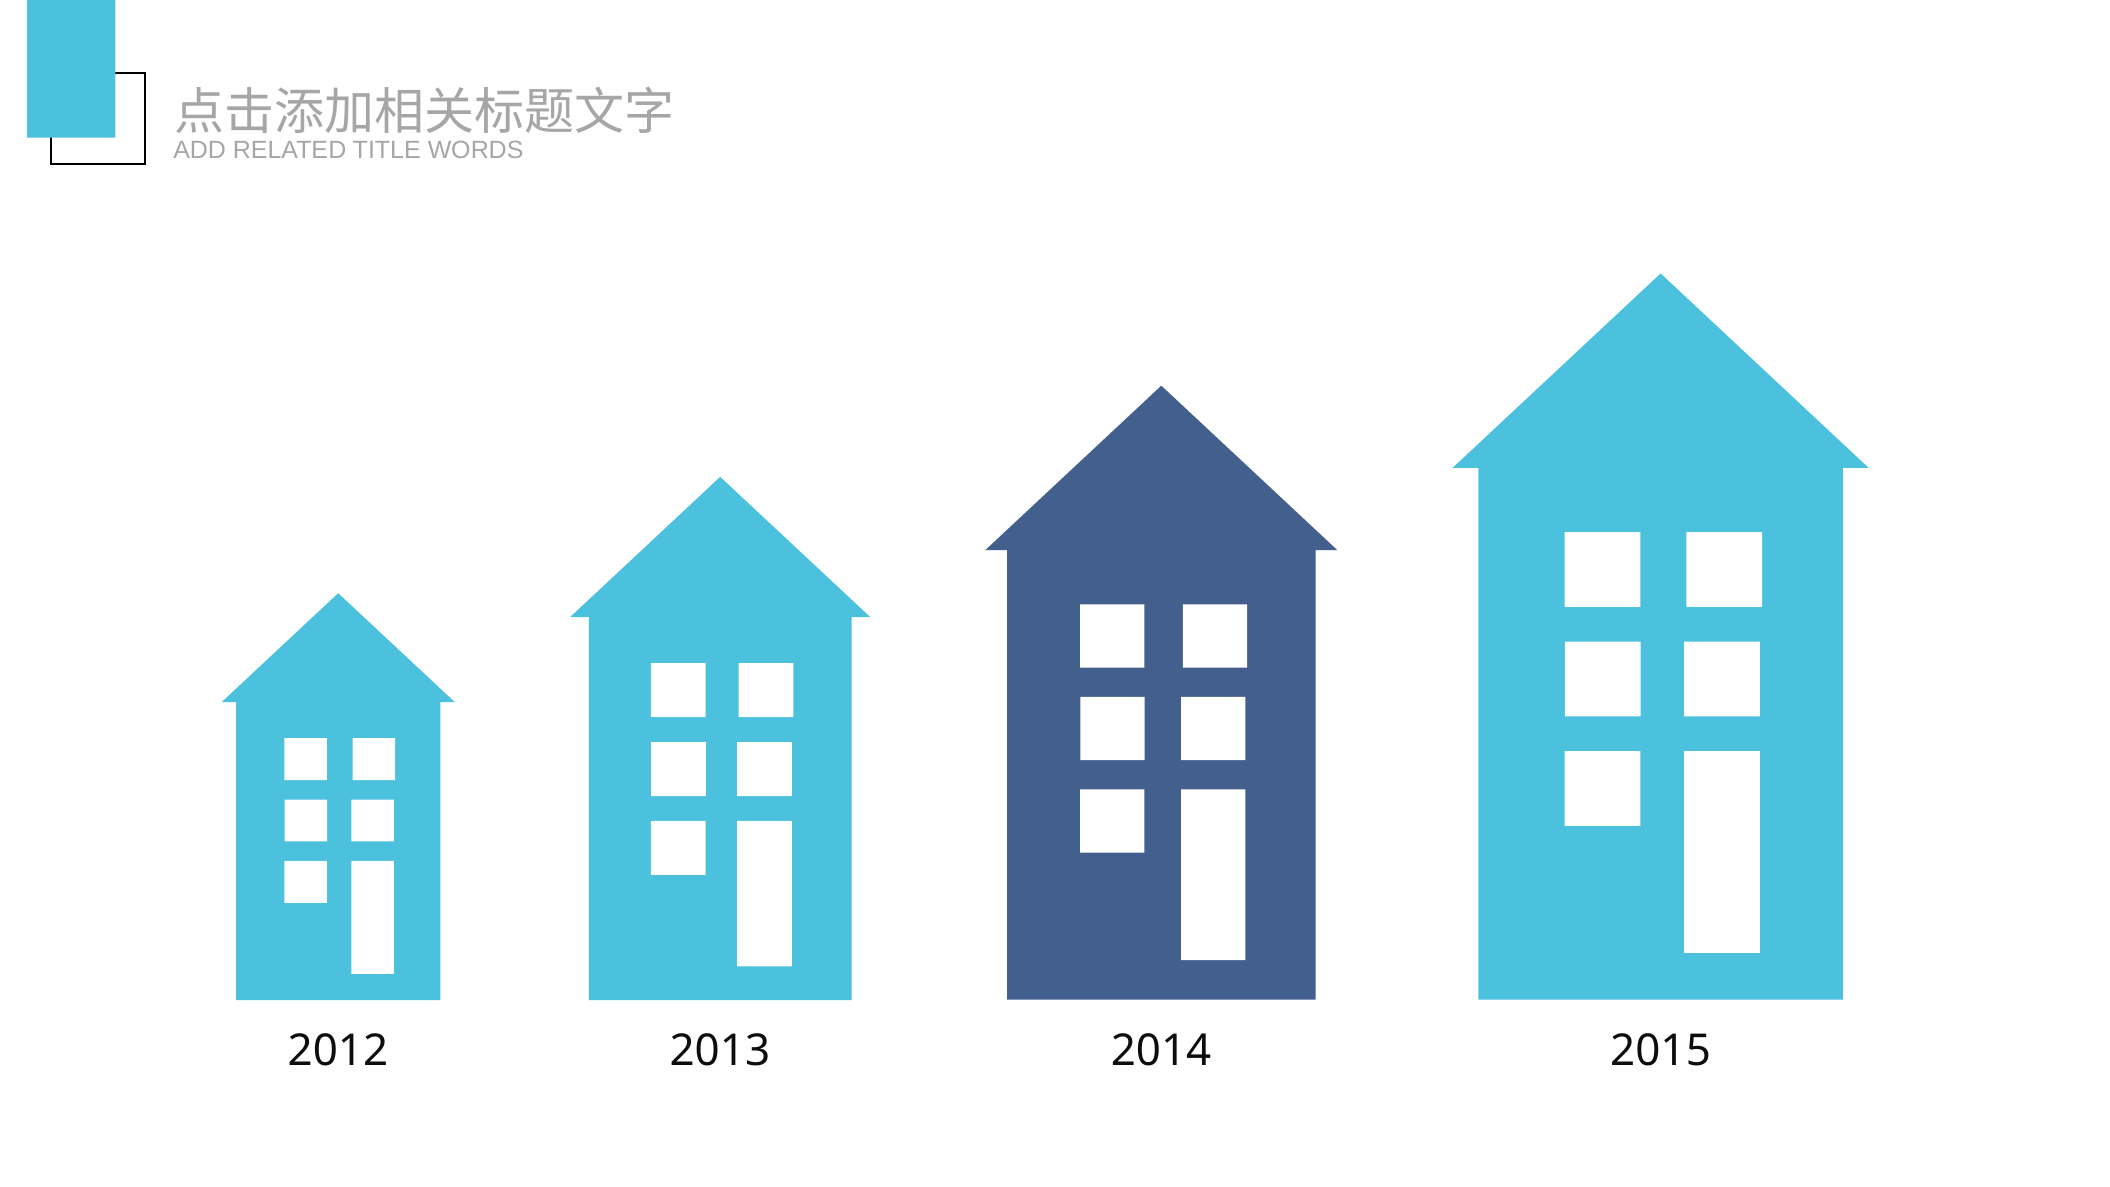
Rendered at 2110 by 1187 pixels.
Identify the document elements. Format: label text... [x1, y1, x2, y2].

text_box 2013 [557, 987, 883, 1082]
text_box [985, 385, 1338, 1000]
text_box 2014 [998, 1000, 1325, 1082]
text_box 2012 [175, 988, 502, 1082]
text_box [221, 593, 455, 1001]
text_box 2015 [1497, 1000, 1824, 1082]
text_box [1452, 273, 1869, 1000]
text_box [50, 72, 146, 165]
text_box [570, 476, 871, 1001]
text_box ADD RELATED TITLE WORDS [173, 133, 525, 164]
text_box [26, 0, 116, 139]
text_box 点击添加相关标题文字 [174, 79, 675, 140]
